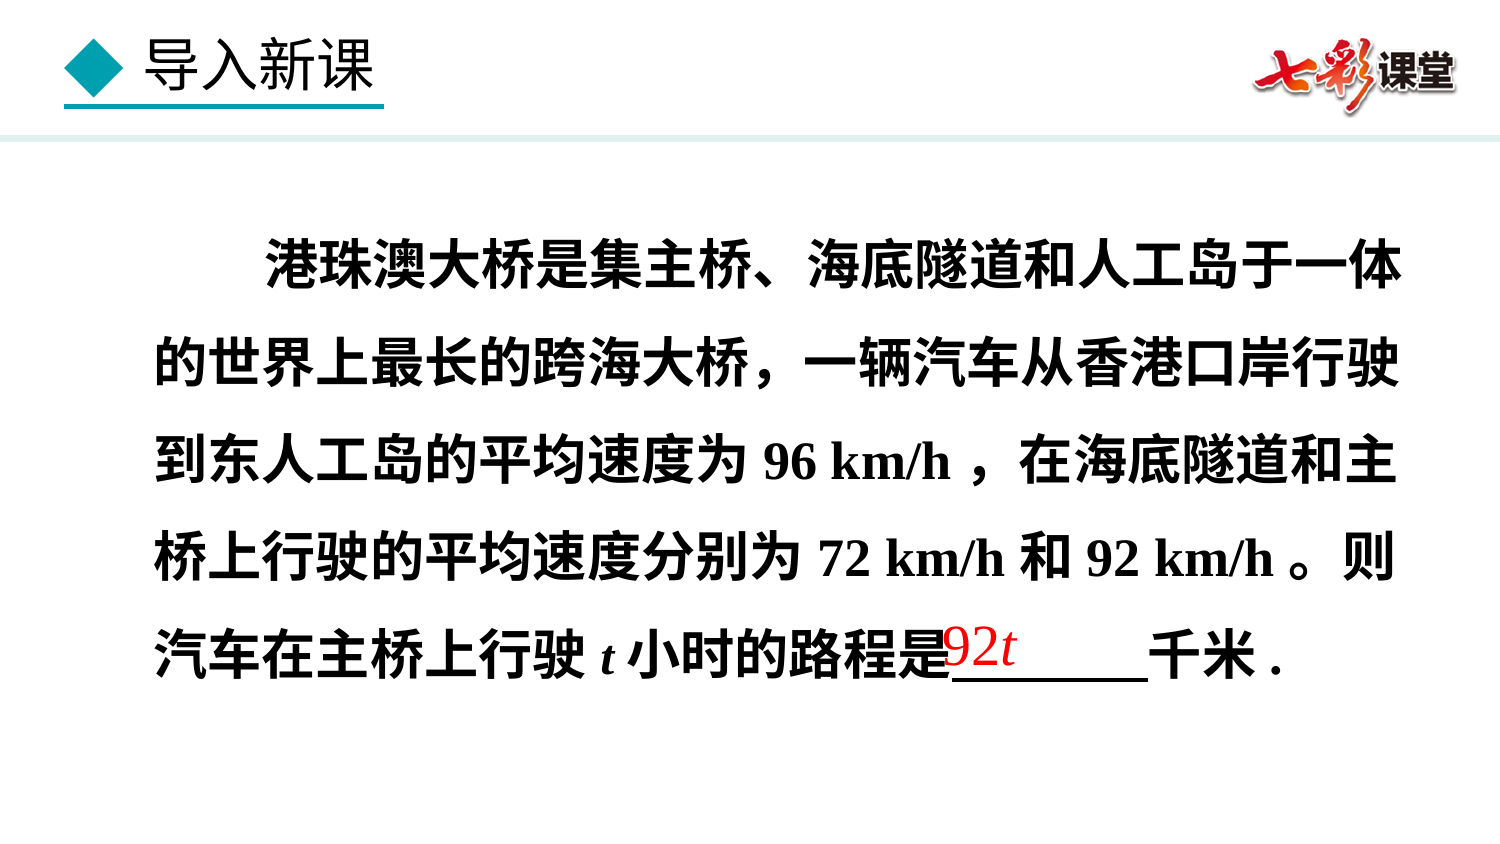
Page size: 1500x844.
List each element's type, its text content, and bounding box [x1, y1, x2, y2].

text_box 港珠澳大桥是集主桥、海底隧道和人工岛于一体的世界上最长的跨海大桥，一辆汽车从香港口岸行驶到东人工岛的平均速度为96 km/h，在海底隧道和主桥上行驶的平均速度分别为72 km/h和92 km/h。则汽车在主桥上行驶t小时的路程是 千米. [138, 190, 1436, 693]
text_box 92t [927, 599, 1128, 685]
picture [1249, 32, 1461, 118]
